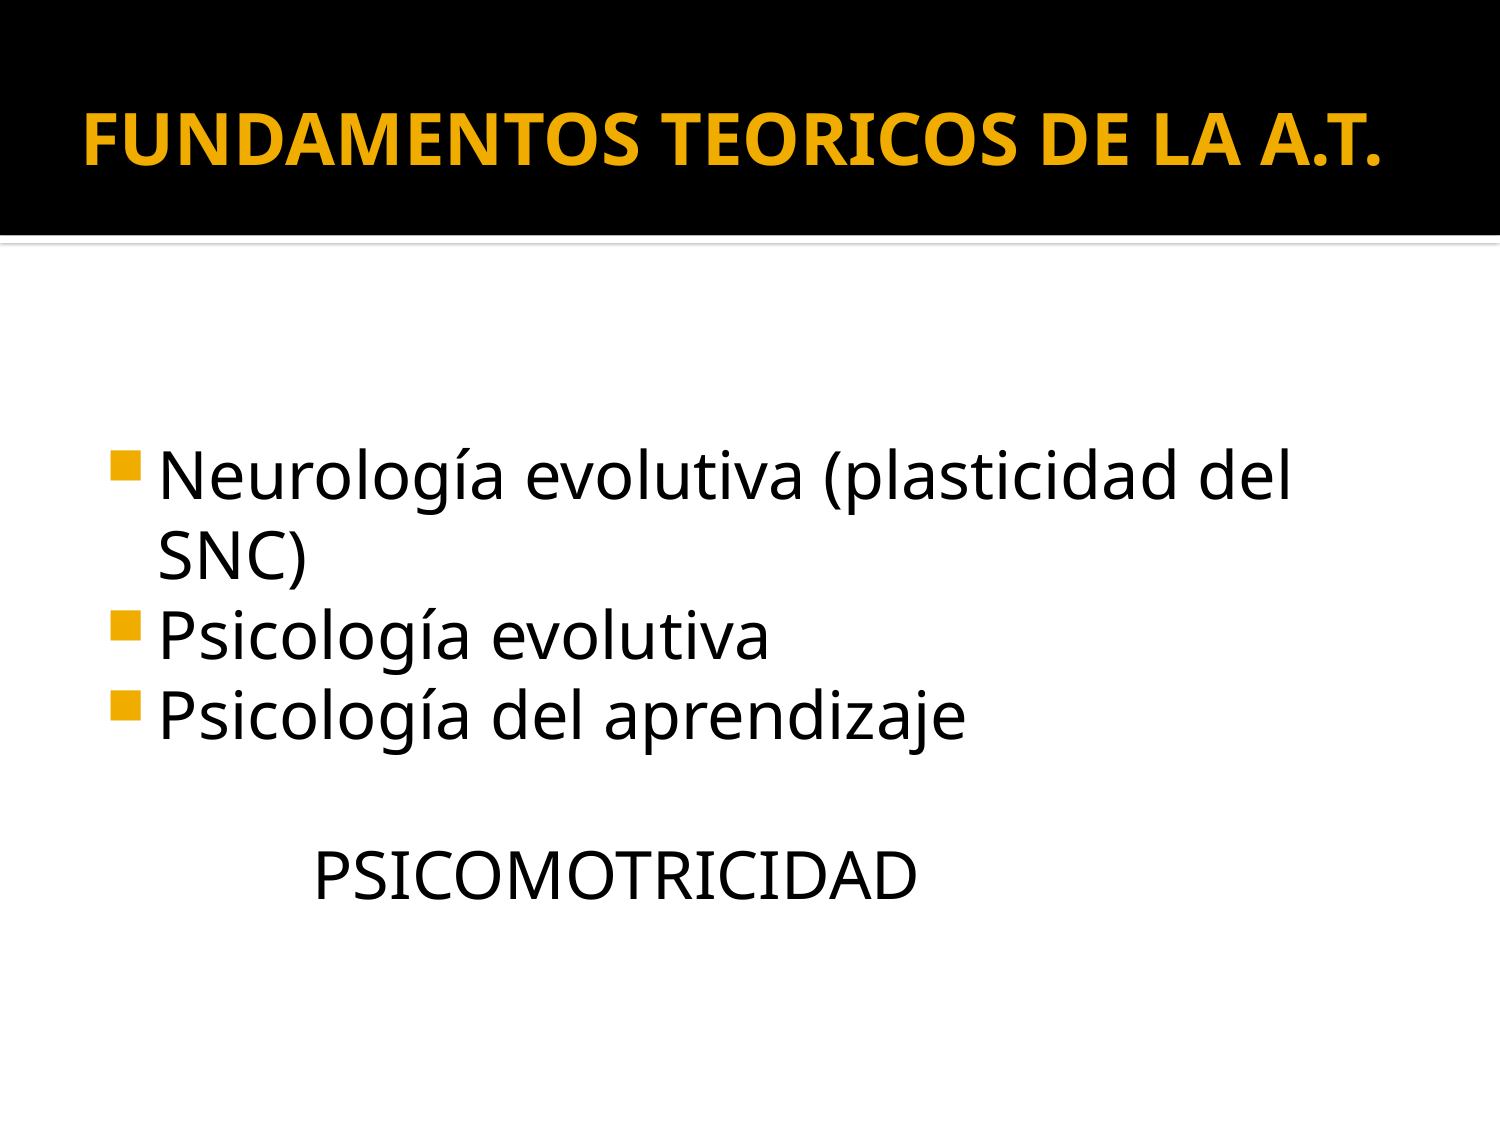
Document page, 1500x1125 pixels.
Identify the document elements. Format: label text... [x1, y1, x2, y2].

list Neurología evolutiva (plasticidad del SNC) Psicología evolutiva Psicología del aprendizaje PSICOMOTRICIDAD [76, 338, 1427, 1081]
title FUNDAMENTOS TEORICOS DE LA A.T. [64, 42, 1415, 231]
